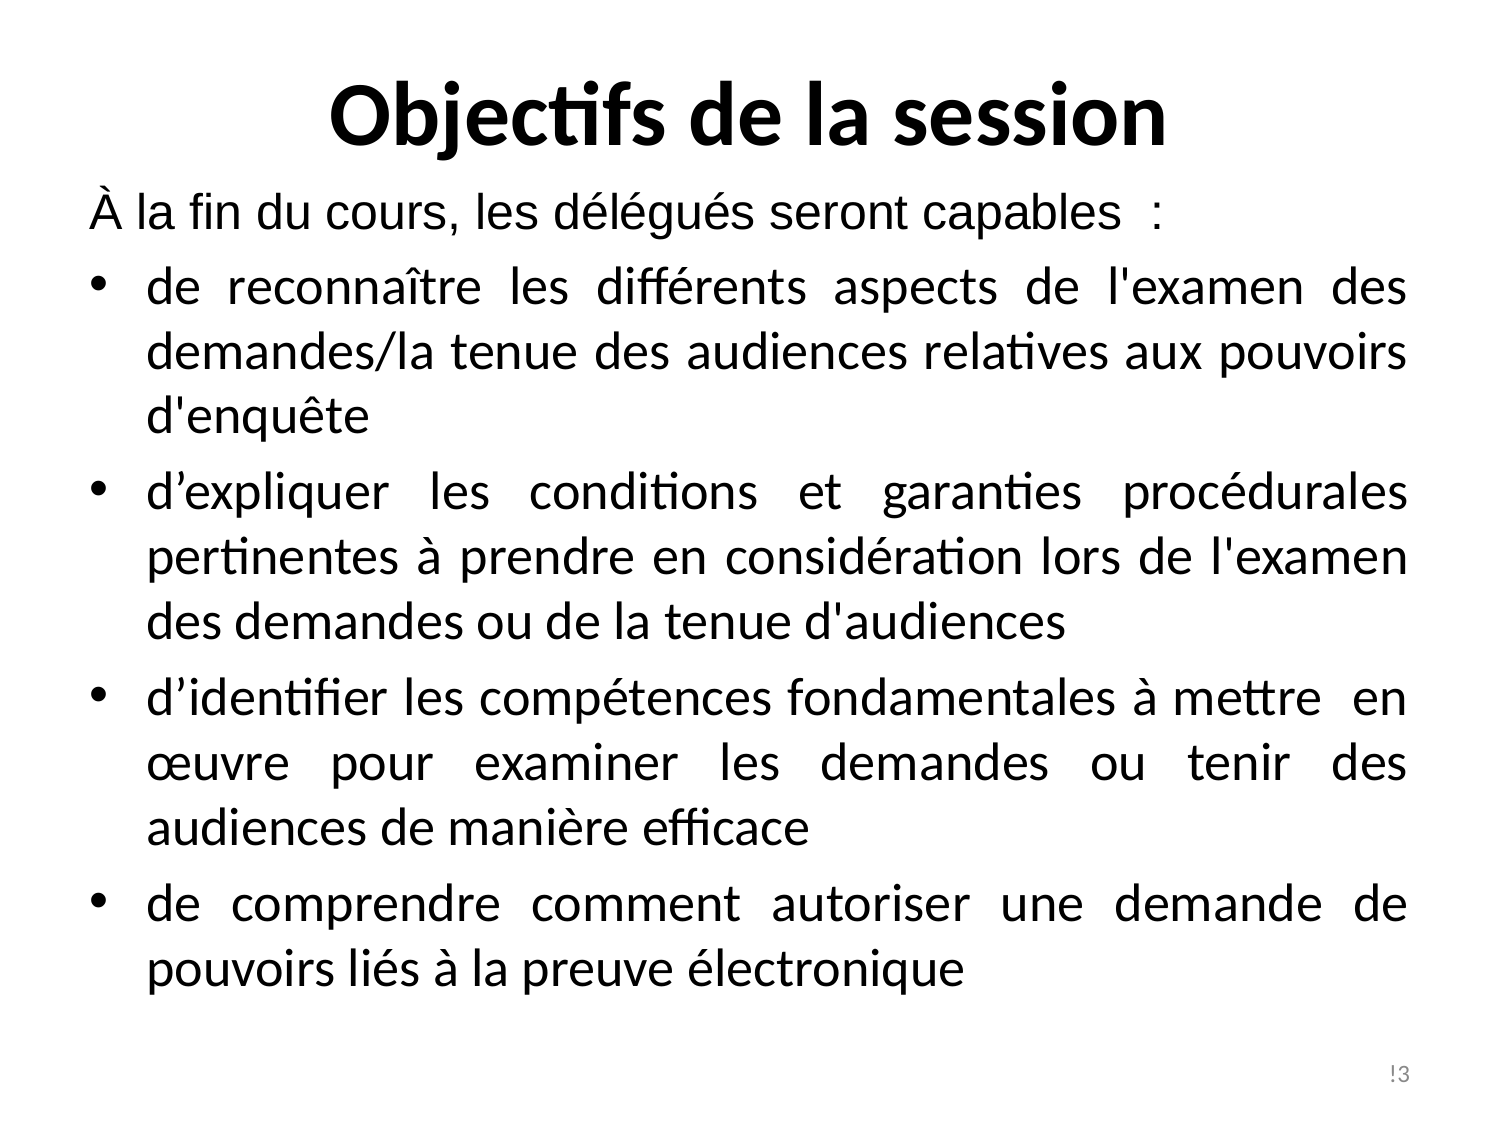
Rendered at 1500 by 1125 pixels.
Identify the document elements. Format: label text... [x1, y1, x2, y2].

title Objectifs de la session [75, 45, 1425, 171]
slide_number !3 [1074, 1042, 1425, 1103]
text_box À la fin du cours, les délégués seront capables : de reconnaître les différents aspects de l'examen des demandes/la tenue des audiences relatives aux pouvoirs d'enquête d’expliquer les conditions et garanties procédurales pertinentes à prendre en considération lors de l'examen des demandes ou de la tenue d'audiences d’identifier les compétences fondamentales à mettre en œuvre pour examiner les demandes ou tenir des audiences de manière efficace de comprendre comment autoriser une demande de pouvoirs liés à la preuve électronique [74, 171, 1425, 1048]
